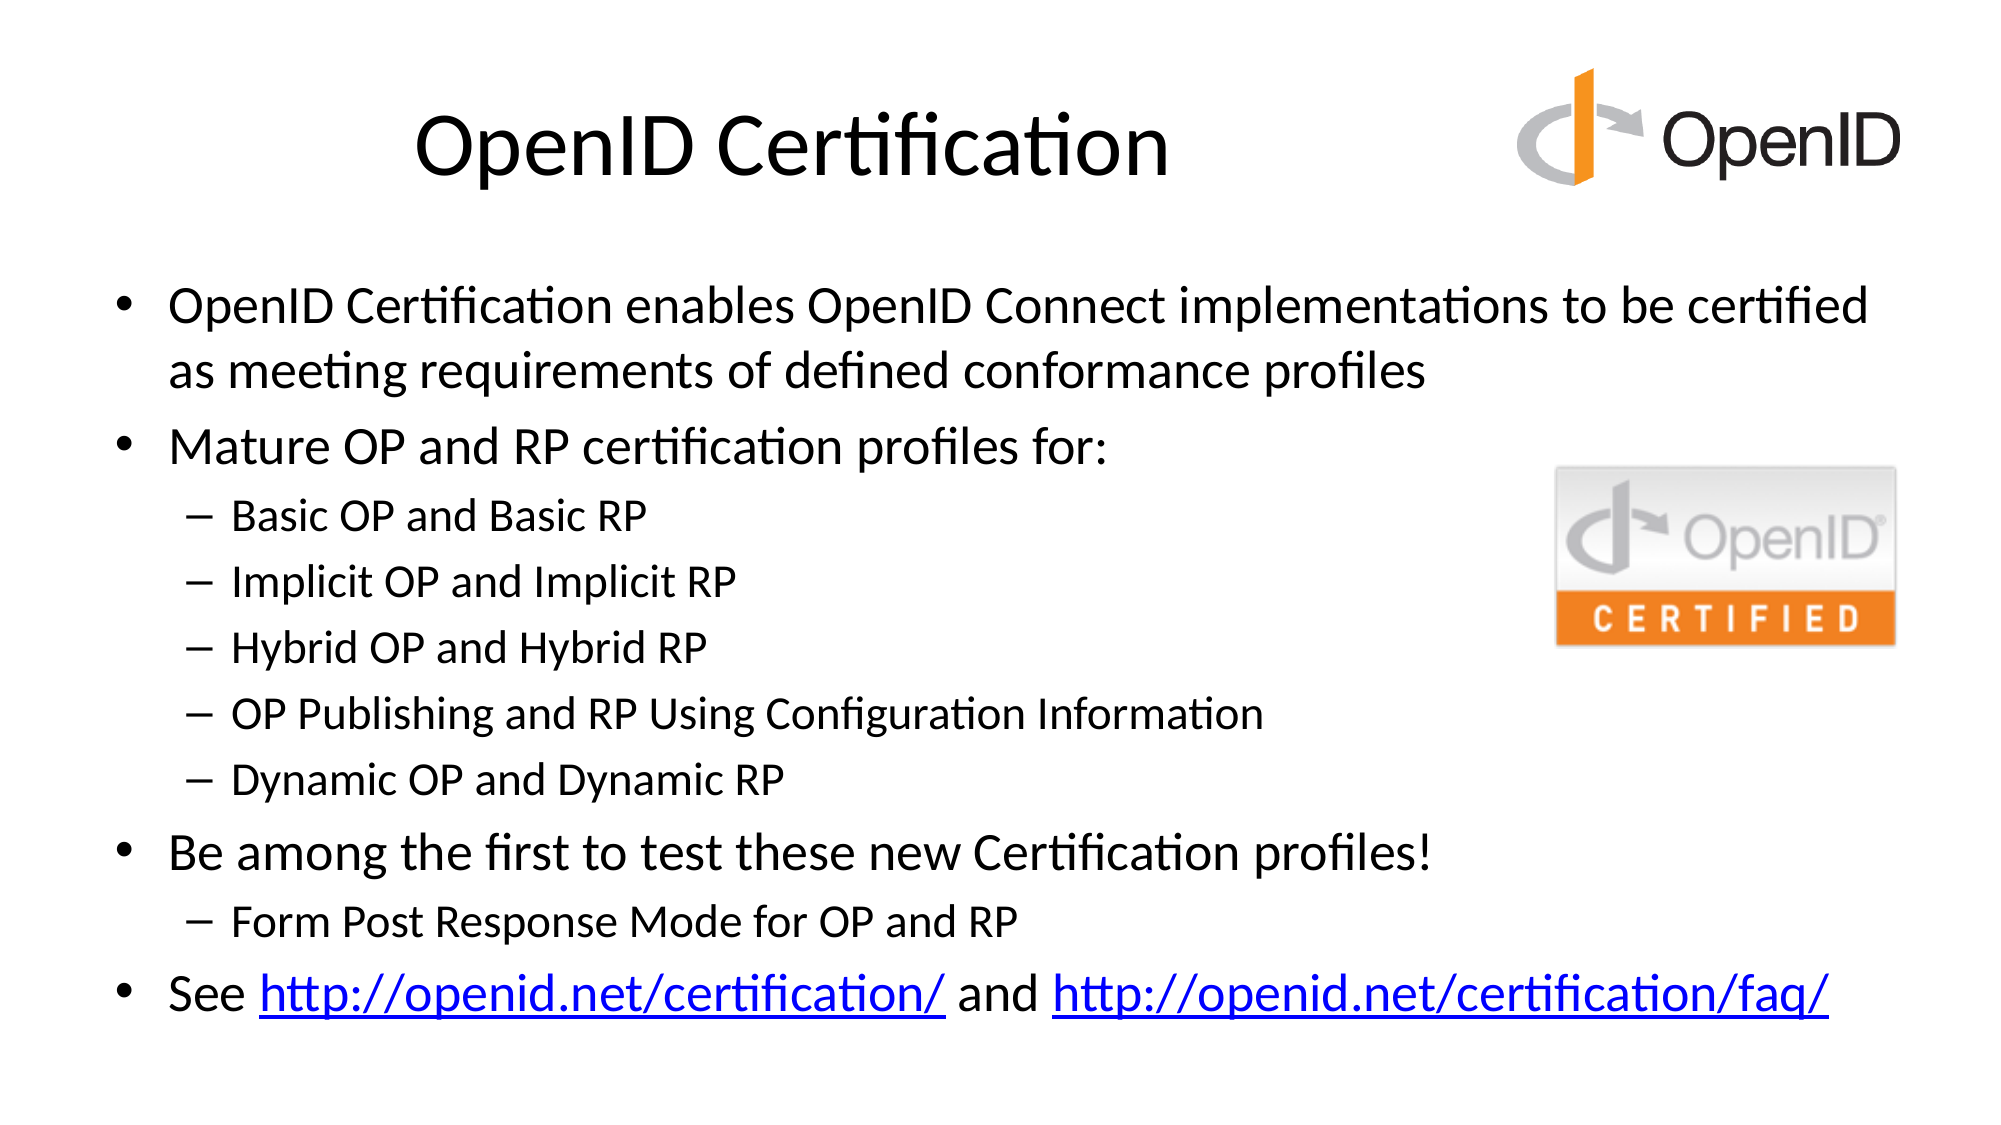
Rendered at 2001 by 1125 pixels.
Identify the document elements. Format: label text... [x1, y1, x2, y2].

picture [1486, 44, 1936, 224]
title OpenID Certification [99, 45, 1487, 233]
picture [1552, 464, 1901, 649]
list OpenID Certification enables OpenID Connect implementations to be certified as meeting requirements of defined conformance profiles Mature OP and RP certification profiles for: Basic OP and Basic RP Implicit OP and Implicit RP Hybrid OP and Hybrid RP OP Publishing and RP Using Configuration Information Dynamic OP and Dynamic RP Be among the first to test these new Certification profiles! Form Post Response Mode for OP and RP See http://openid.net/certification/ and http://openid.net/certification/faq/ [99, 262, 1900, 1035]
